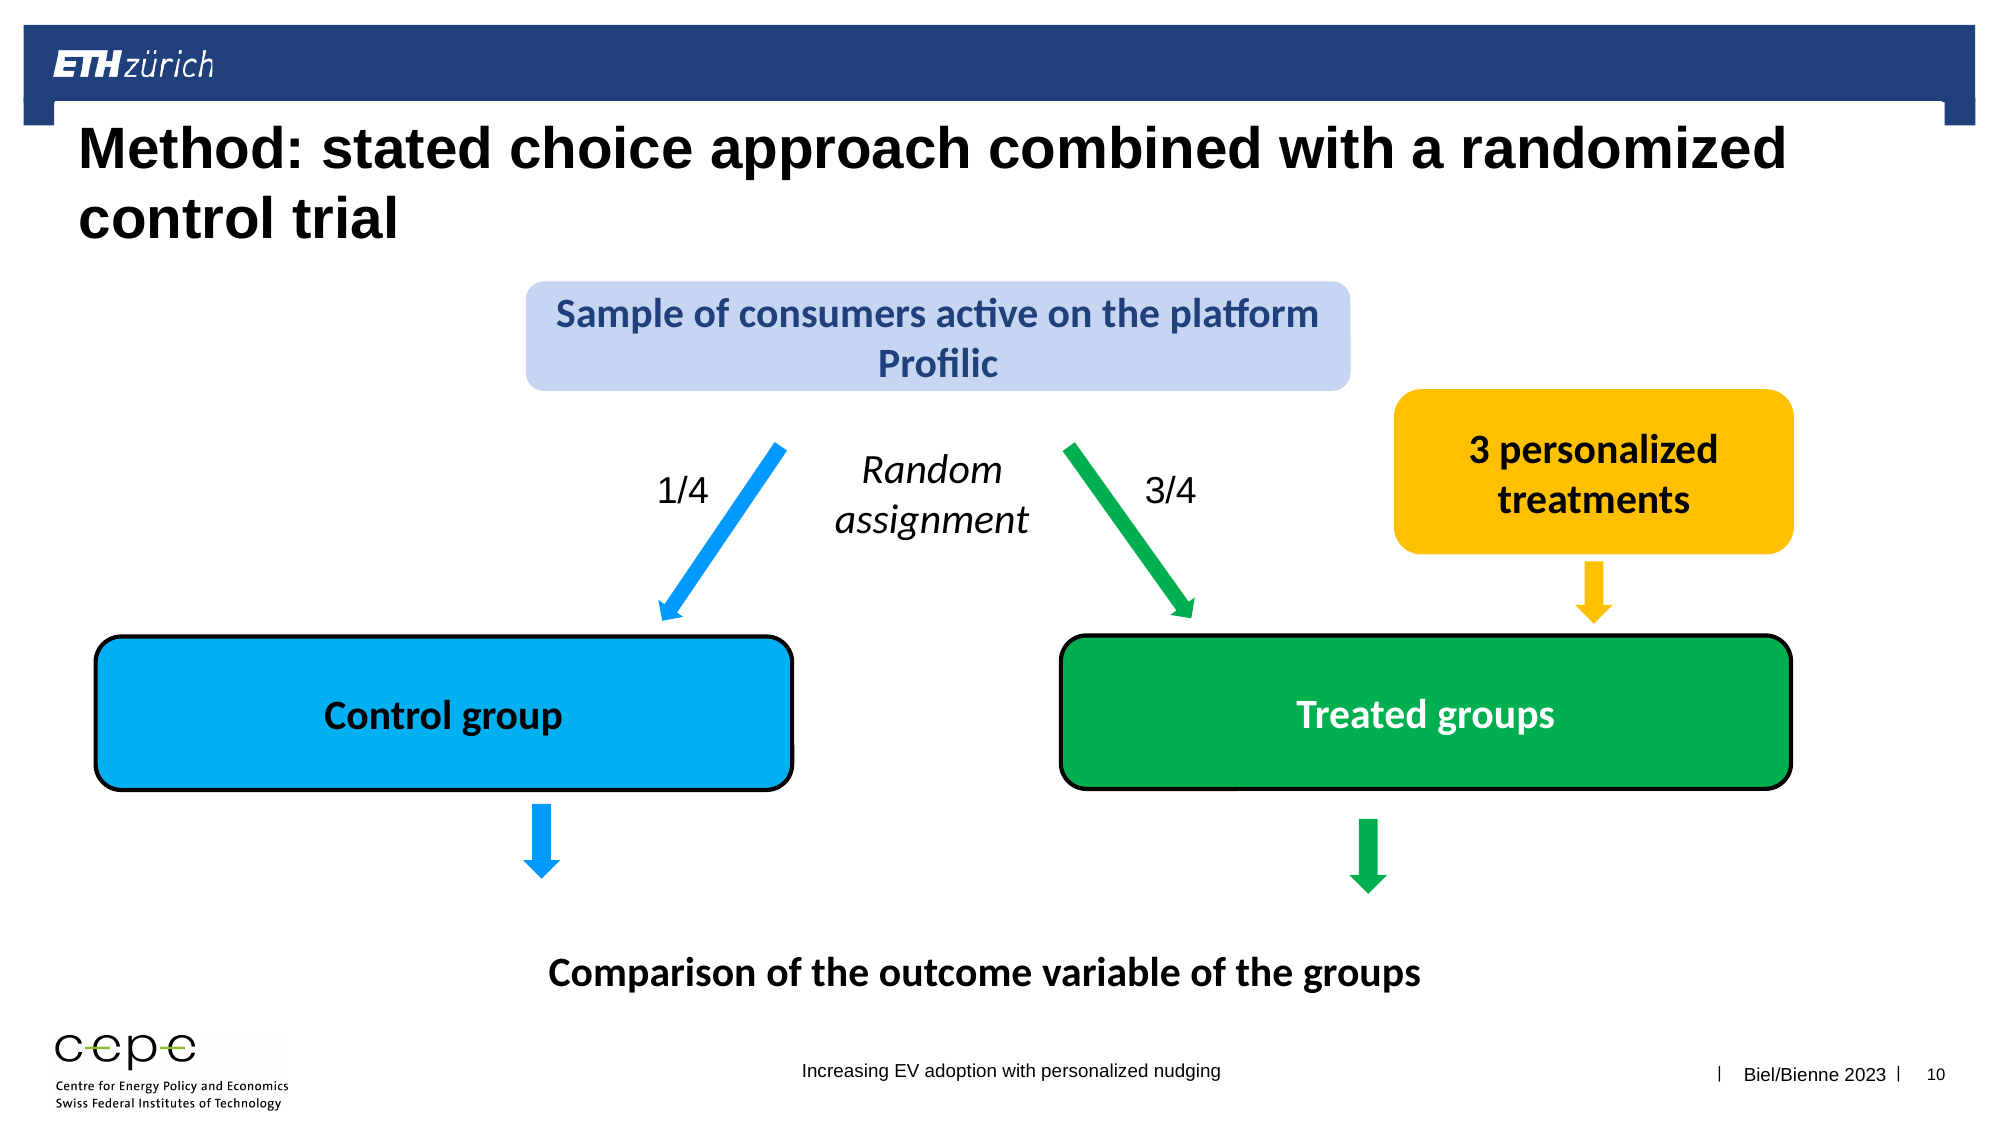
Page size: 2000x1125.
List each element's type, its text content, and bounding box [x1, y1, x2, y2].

text_box Control group [93, 634, 795, 793]
text_box Random assignment [765, 434, 1100, 550]
title Method: stated choice approach combined with a randomized control trial [55, 101, 1942, 261]
text_box 3 personalized treatments [1391, 387, 1796, 557]
text_box Treated groups [1058, 633, 1794, 792]
picture [54, 1033, 289, 1112]
text_box Biel/Bienne 2023 [1728, 1054, 1906, 1125]
text_box Increasing EV adoption with personalized nudging [787, 1051, 1709, 1125]
text_box [1060, 440, 1197, 621]
text_box Sample of consumers active on the platform Profilic [523, 279, 1353, 394]
text_box 3/4 [1130, 458, 1223, 519]
text_box [520, 801, 563, 881]
text_box [656, 452, 765, 623]
text_box 1/4 [642, 458, 729, 519]
text_box [1347, 816, 1389, 896]
text_box [1573, 559, 1615, 626]
text_box Comparison of the outcome variable of the groups [360, 884, 1611, 1055]
